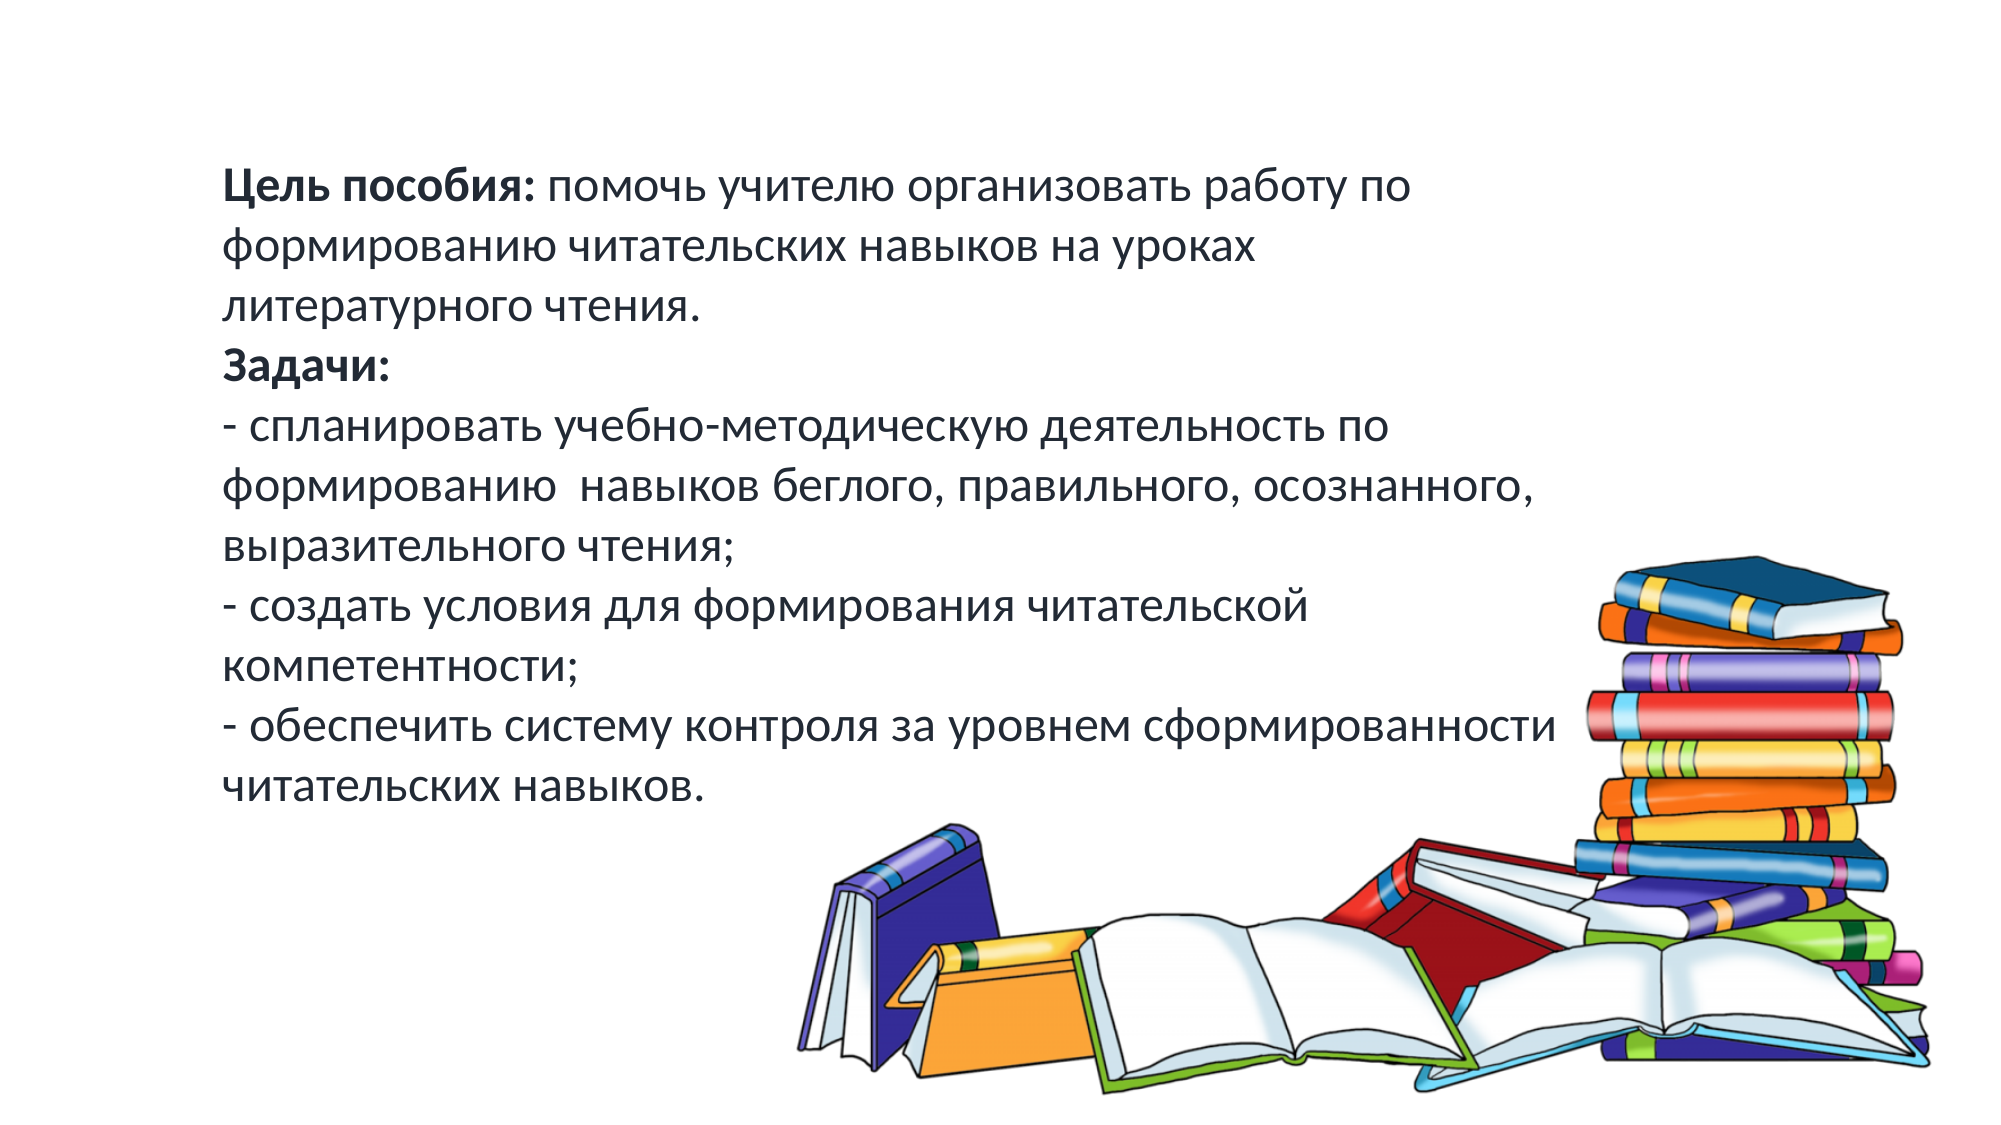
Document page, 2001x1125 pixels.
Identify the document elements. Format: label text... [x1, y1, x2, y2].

text_box Цель пособия: помочь учителю организовать работу по формированию читательских навыков на уроках литературного чтения. Задачи: - спланировать учебно-методическую деятельность по формированию навыков беглого, правильного, осознанного, выразительного чтения; - создать условия для формирования читательской компетентности; - обеспечить систему контроля за уровнем сформированности читательских навыков. [208, 143, 1590, 819]
picture [784, 553, 1943, 1098]
